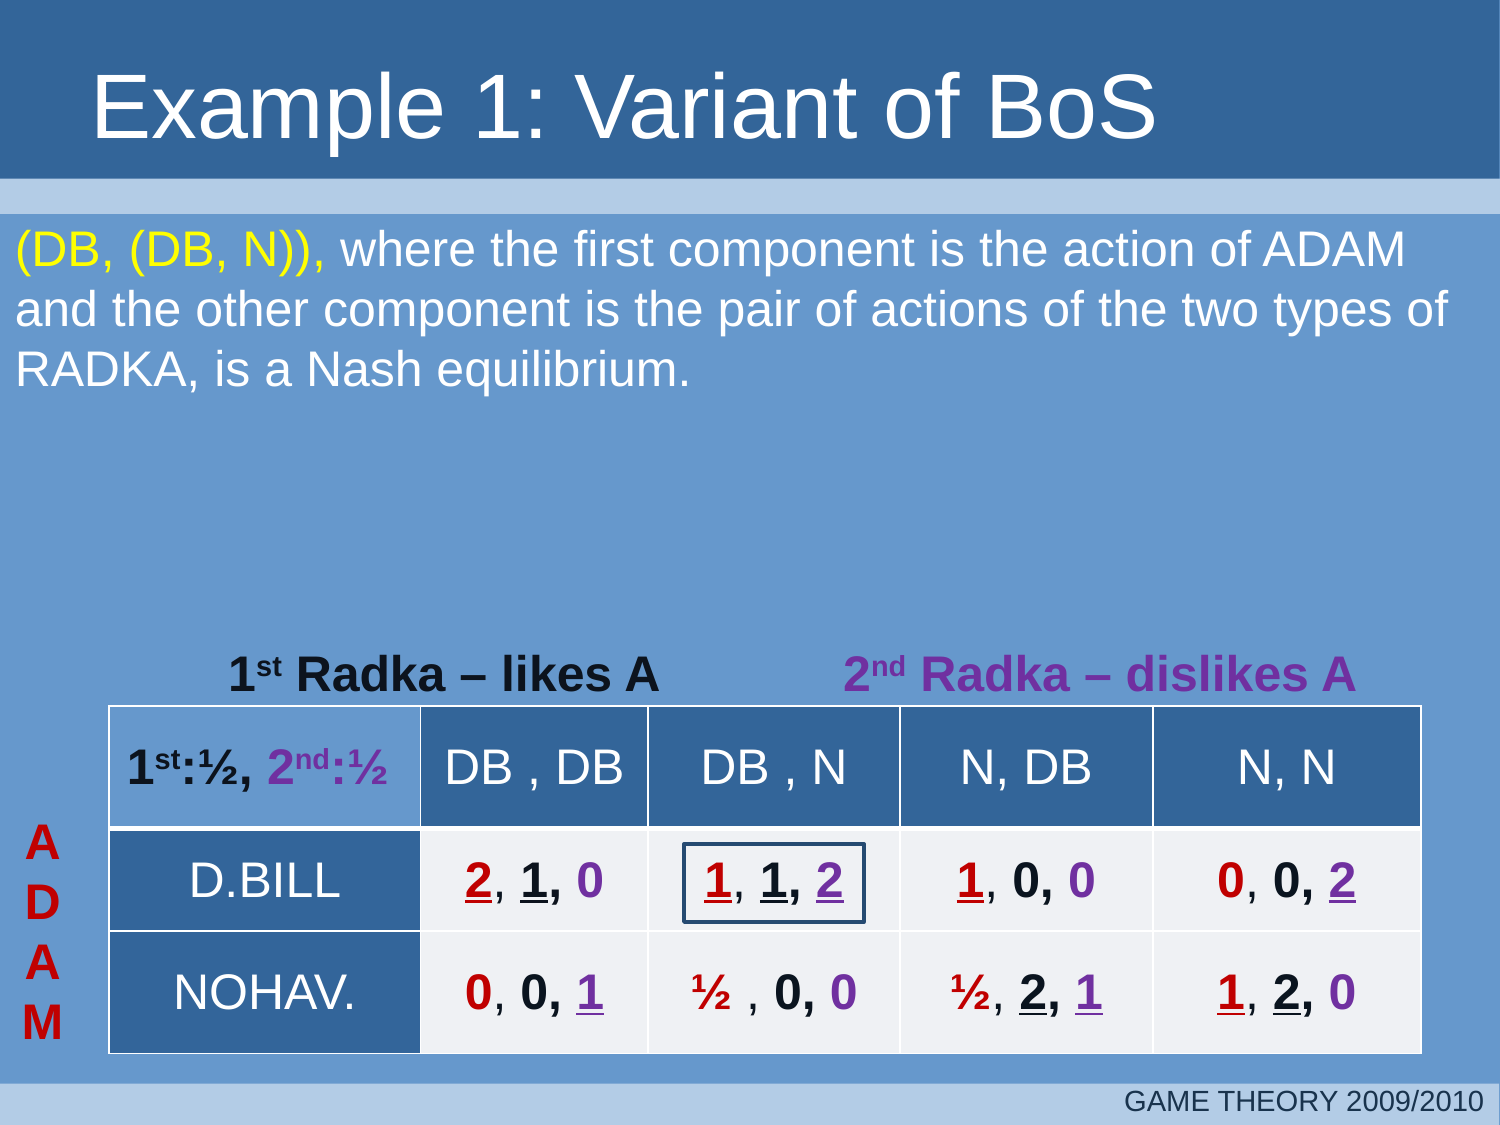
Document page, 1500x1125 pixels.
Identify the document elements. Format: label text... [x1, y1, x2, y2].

text_box ADAM [0, 802, 86, 1057]
table_cell 1, 1, 2 [649, 831, 899, 930]
table_cell 1, 2, 0 [1154, 932, 1420, 1053]
text_box (DB, (DB, N)), where the first component is the action of ADAM and the other component is the pair of actions of the two types of RADKA, is a Nash equilibrium. [0, 209, 1500, 404]
text_box 2nd Radka – dislikes A [809, 634, 1391, 705]
table_header 1st:½, 2nd:½ [110, 707, 420, 826]
text_box [682, 842, 866, 924]
table_cell 0, 0, 2 [1154, 831, 1420, 930]
title Example 1: Variant of BoS [74, 42, 1436, 162]
table_cell NOHAV. [110, 932, 420, 1053]
table_cell ½, 2, 1 [901, 932, 1152, 1053]
text_box GAME THEORY 2009/2010 [1109, 1075, 1500, 1125]
table_header DB , N [649, 707, 899, 826]
table_cell 0, 0, 1 [421, 932, 647, 1053]
table_cell 1, 0, 0 [901, 831, 1152, 930]
table_header DB , DB [421, 710, 647, 826]
table_header N, DB [901, 707, 1152, 826]
table_header N, N [1154, 707, 1420, 826]
table_cell ½ , 0, 0 [649, 932, 899, 1053]
table_cell 2, 1, 0 [421, 831, 647, 930]
text_box 1st Radka – likes A [192, 634, 696, 710]
table_cell D.BILL [110, 831, 420, 930]
